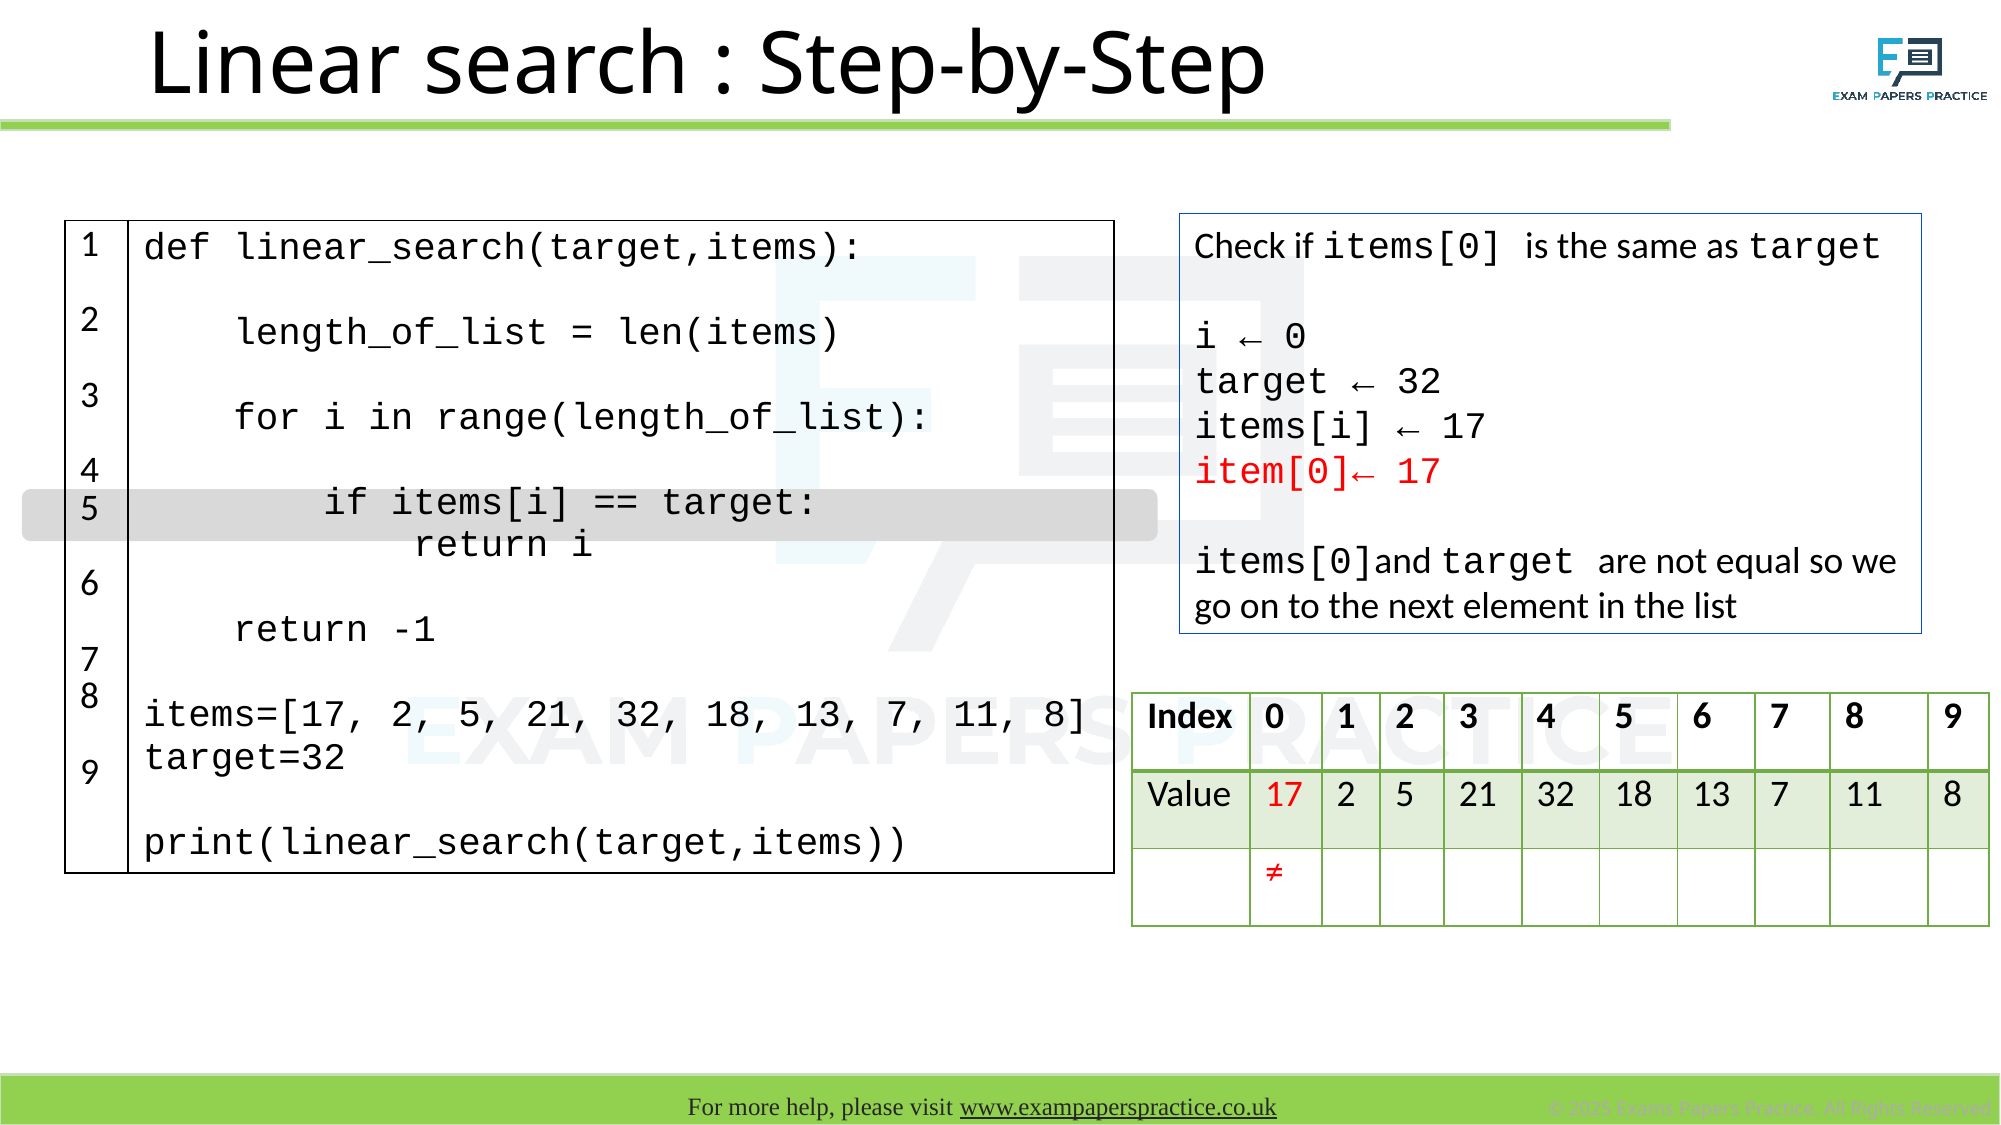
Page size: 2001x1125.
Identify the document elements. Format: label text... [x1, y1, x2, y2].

table_header 9 [1929, 694, 1988, 769]
text_box [1115, 488, 1159, 543]
table_cell [1678, 849, 1754, 925]
table_header 0 [1251, 694, 1321, 769]
table_cell 2 [1323, 773, 1379, 848]
table_header 4 [1523, 694, 1599, 769]
table_cell 32 [1523, 773, 1599, 848]
title Linear search : Step-by-Step [132, 11, 1858, 121]
table_cell 5 [1381, 773, 1443, 848]
table_header 1 2 3 4 5 6 7 8 9 [66, 221, 127, 872]
table_cell ≠ [1251, 849, 1321, 925]
table_cell 13 [1678, 773, 1754, 848]
table_cell [1756, 849, 1829, 925]
table_header 6 [1678, 694, 1754, 769]
table_cell 18 [1600, 773, 1677, 848]
table_header 8 [1831, 694, 1927, 769]
table_header Index [1133, 694, 1249, 769]
table_cell [1523, 849, 1599, 925]
table_header 3 [1445, 694, 1521, 769]
table_cell [1133, 849, 1249, 925]
text_box [20, 488, 64, 543]
table_cell 8 [1929, 773, 1988, 848]
table_cell 11 [1831, 773, 1927, 848]
table_cell 21 [1445, 773, 1521, 848]
table_header 5 [1600, 694, 1677, 769]
table_cell [1323, 849, 1379, 925]
table_header 7 [1756, 694, 1829, 769]
table_cell Value [1133, 773, 1249, 848]
table_cell [1929, 849, 1988, 925]
table_header 2 [1381, 694, 1443, 769]
table_cell 17 [1251, 773, 1321, 848]
table_header def linear_search(target,items): length_of_list = len(items) for i in range(length_of_list): if items[i] == target: return i return -1 items=[17, 2, 5, 21, 32, 18, 13, 7, 11, 8] target=32 print(linear_search(target,items)) [129, 221, 1113, 872]
text_box Check if items[0] is the same as target i ← 0 target ← 32 items[i] ← 17 item[0]← 17 items[0]and target are not equal so we go on to the next element in the list [1179, 213, 1922, 634]
table_cell [1445, 849, 1521, 925]
table_cell [1381, 849, 1443, 925]
table_cell 7 [1756, 773, 1829, 848]
table_header 1 [1323, 694, 1379, 769]
table_cell [1831, 849, 1927, 925]
table_cell [1600, 849, 1677, 925]
